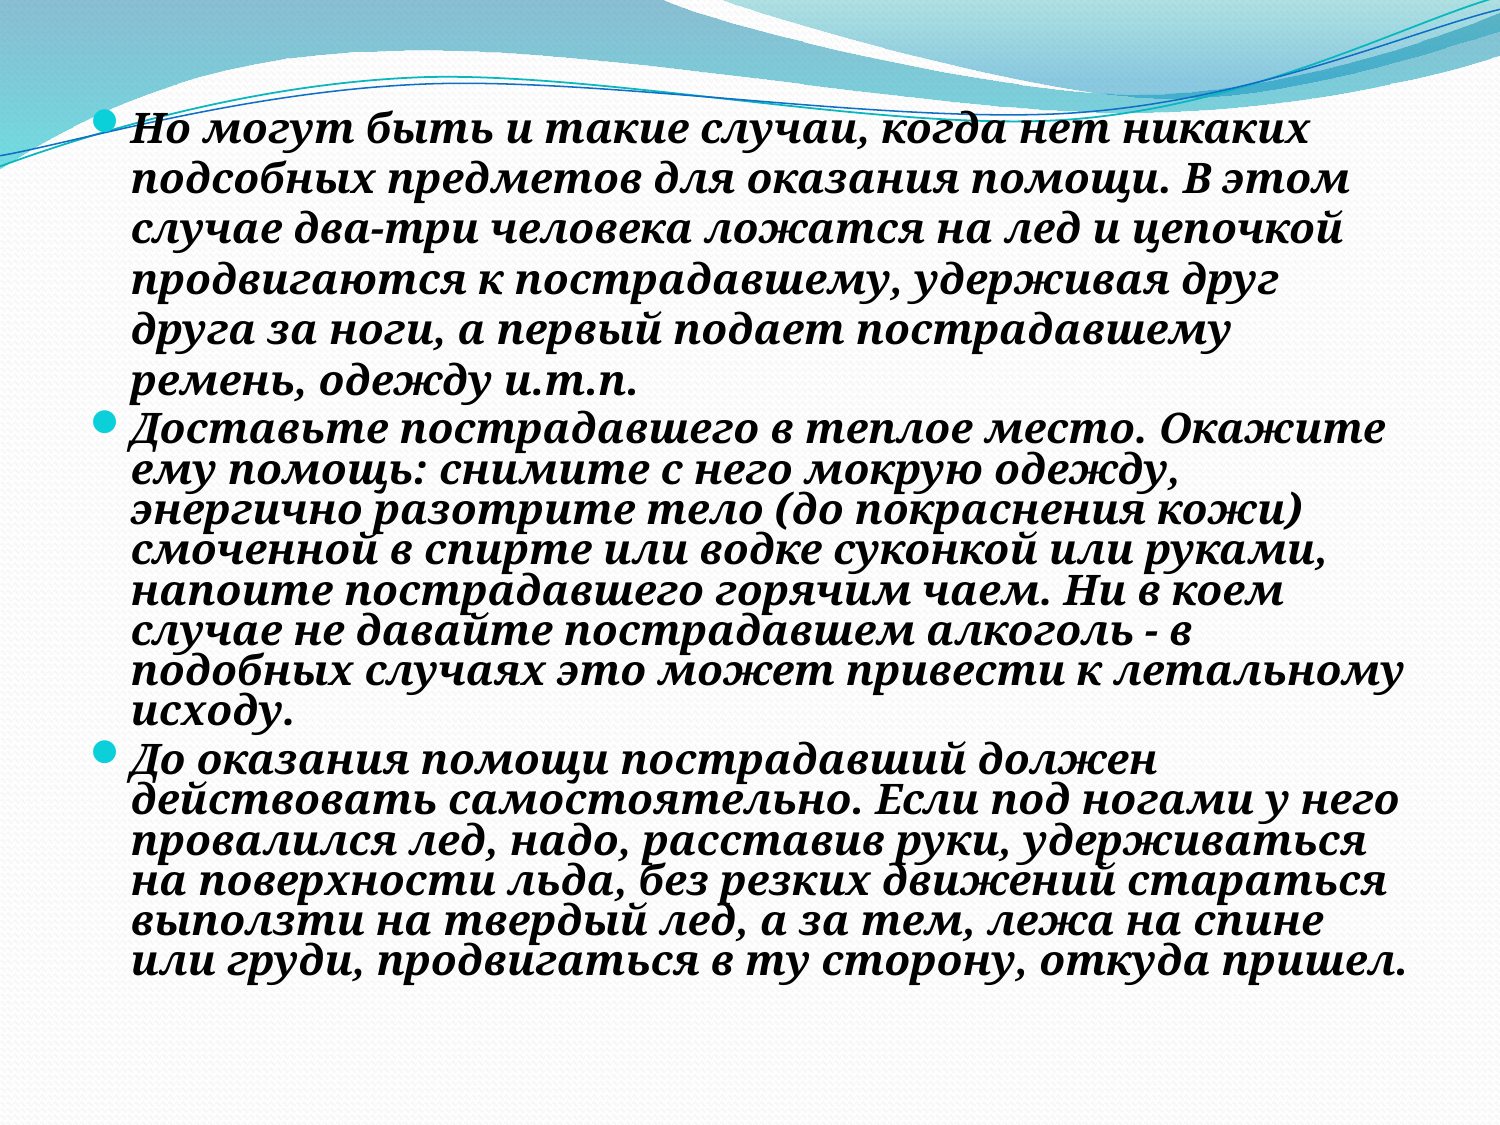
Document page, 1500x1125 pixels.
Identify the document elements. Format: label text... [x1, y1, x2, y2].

list Но могут быть и такие случаи, когда нет никаких подсобных предметов для оказания помощи. В этом случае два-три человека ложатся на лед и цепочкой продвигаются к пострадавшему, удерживая друг друга за ноги, а первый подает пострадавшему ремень, одежду и.т.п. Доставьте пострадавшего в теплое место. Окажите ему помощь: снимите с него мокрую одежду, энергично разотрите тело (до покраснения кожи) смоченной в спирте или водке суконкой или руками, напоите пострадавшего горячим чаем. Ни в коем случае не давайте пострадавшем алкоголь - в подобных случаях это может привести к летальному исходу. До оказания помощи пострадавший должен действовать самостоятельно. Если под ногами у него провалился лед, надо, расставив руки, удерживаться на поверхности льда, без резких движений стараться выползти на твердый лед, а за тем, лежа на спине или груди, продвигаться в ту сторону, откуда пришел. [75, 93, 1425, 1038]
